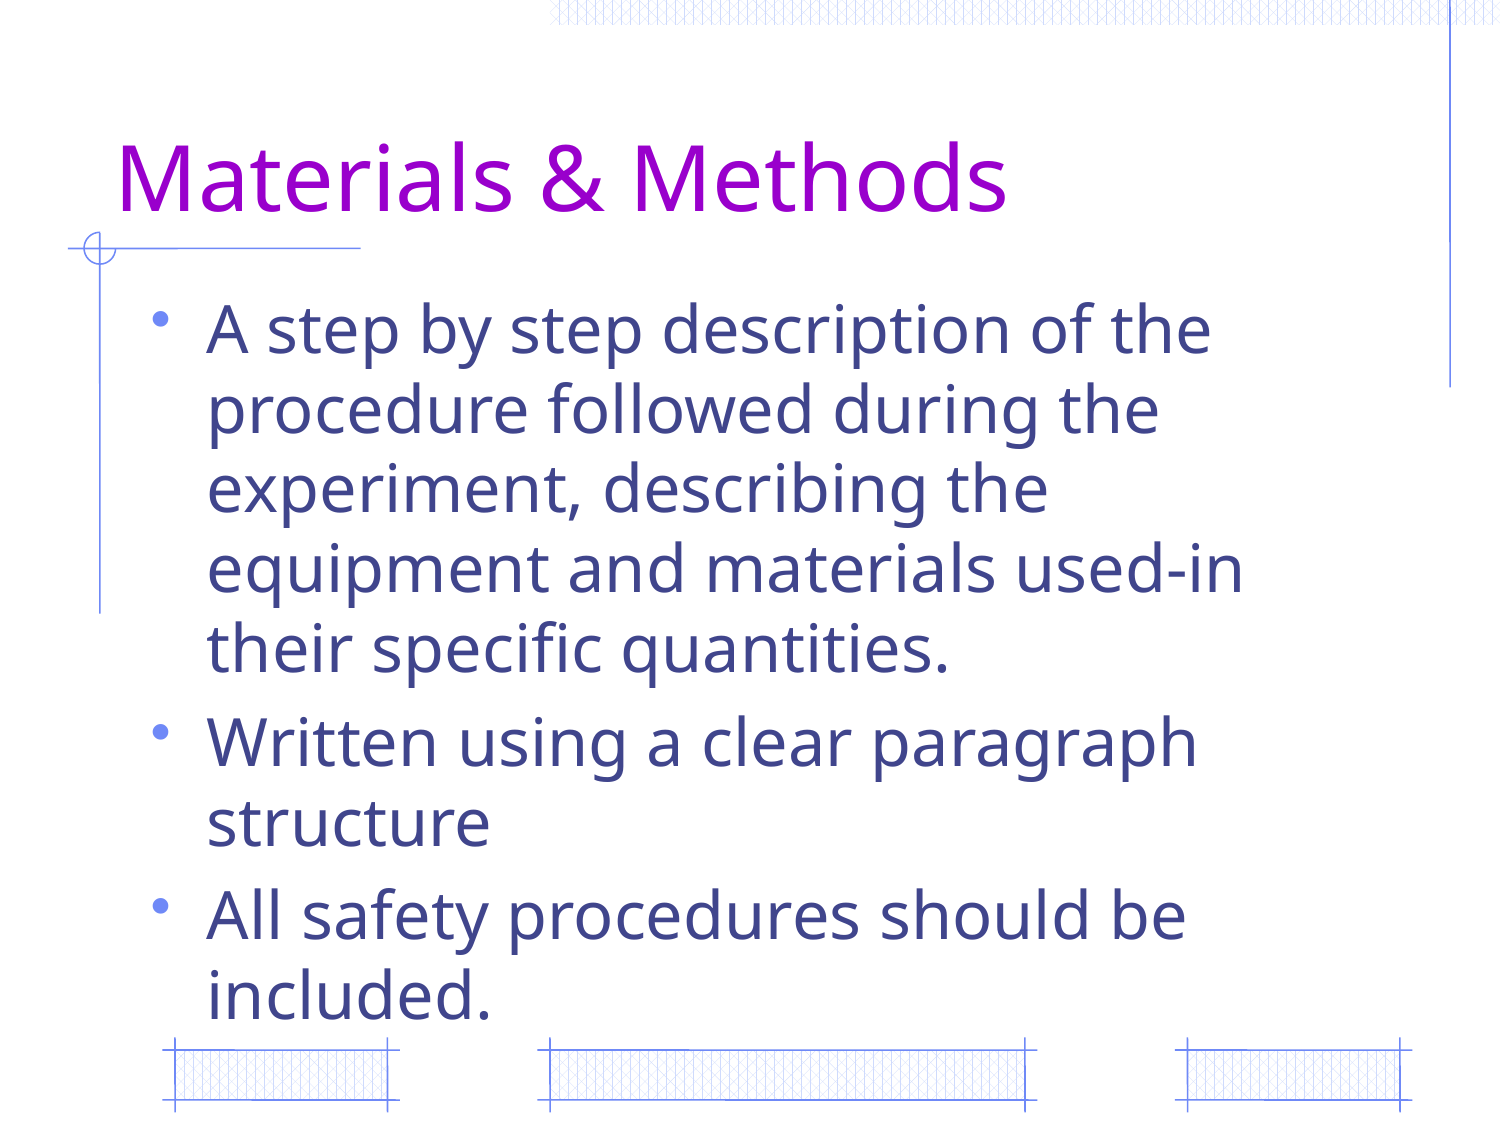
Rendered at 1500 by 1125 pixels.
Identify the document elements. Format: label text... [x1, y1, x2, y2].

title Materials & Methods [99, 49, 1376, 238]
list A step by step description of the procedure followed during the experiment, describing the equipment and materials used-in their specific quantities. Written using a clear paragraph structure All safety procedures should be included. [135, 278, 1411, 955]
